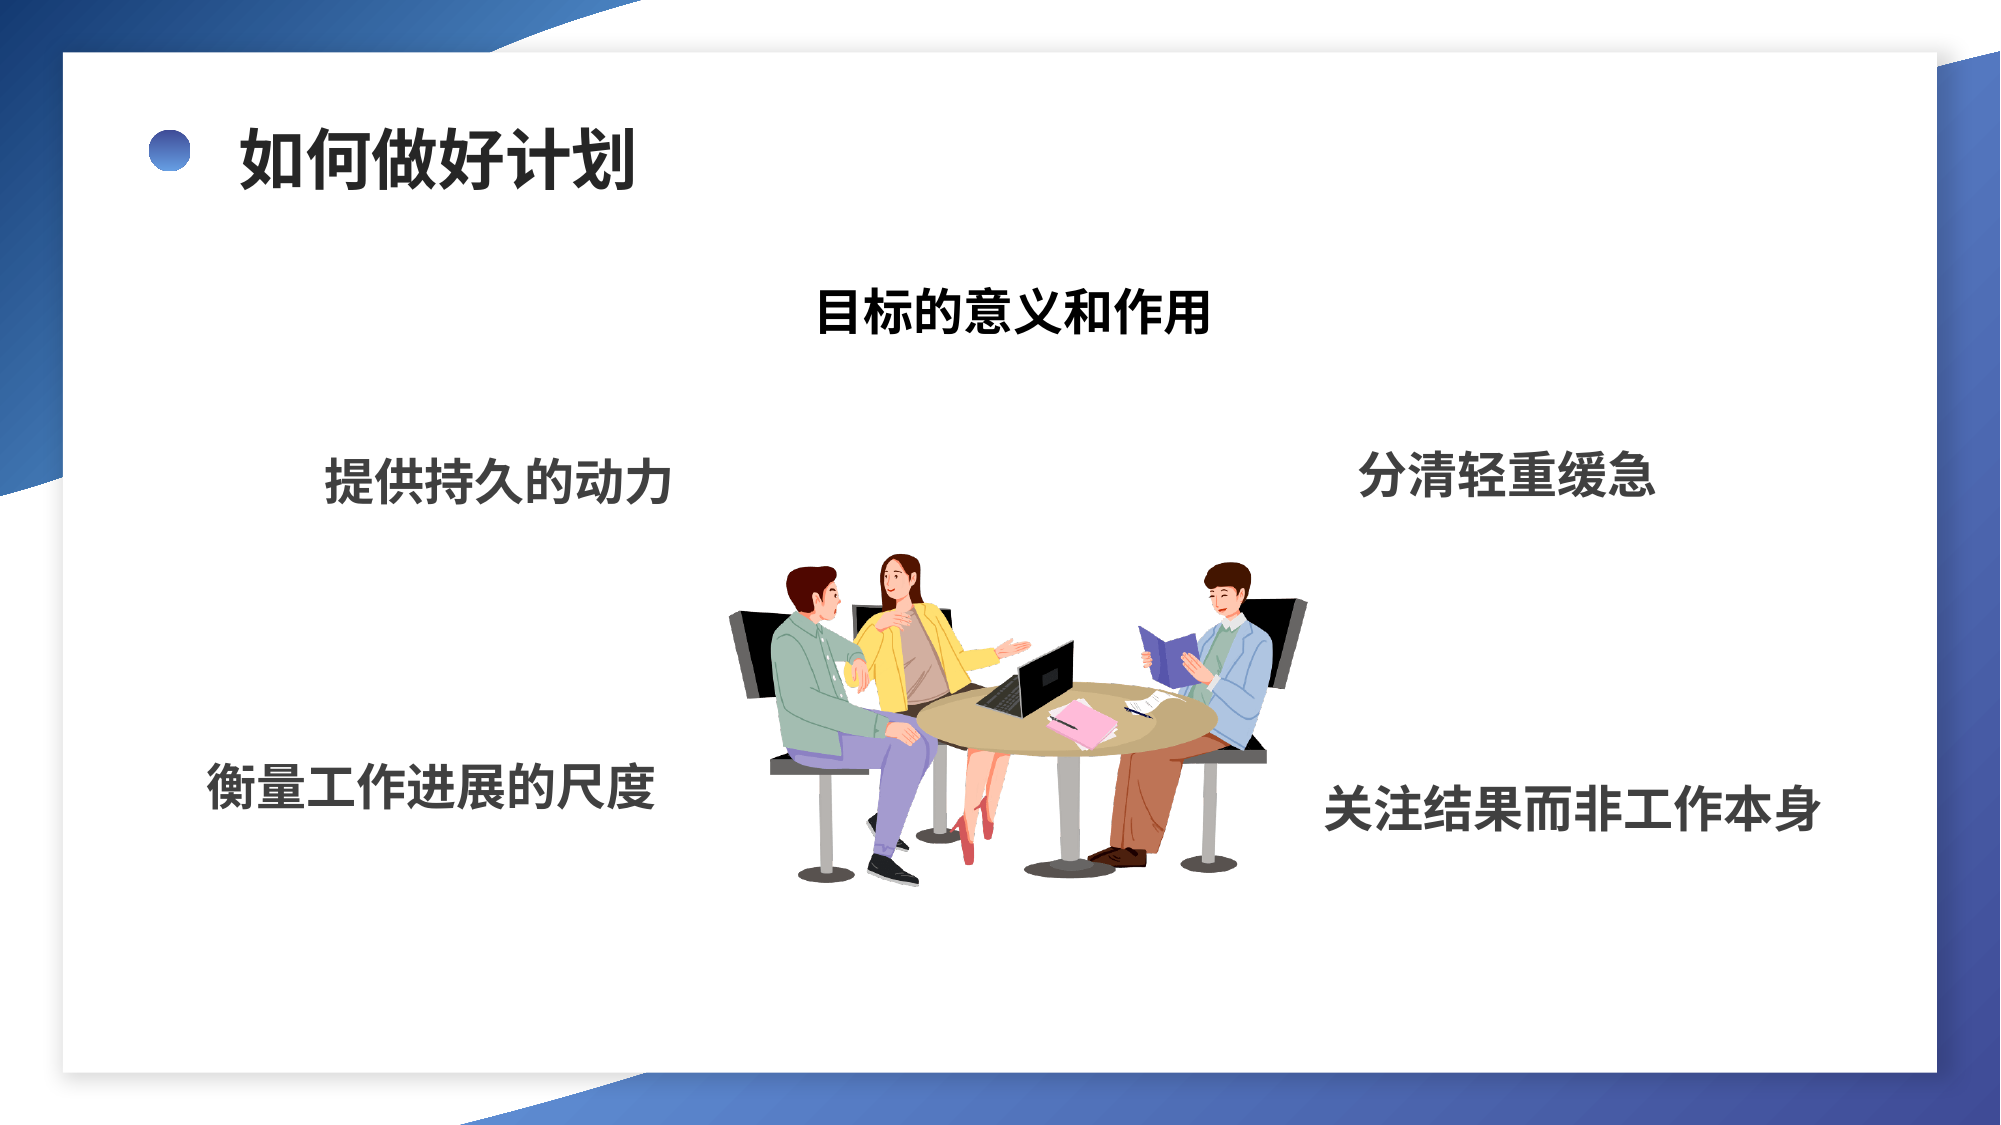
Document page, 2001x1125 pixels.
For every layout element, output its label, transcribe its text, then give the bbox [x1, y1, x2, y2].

text_box 衡量工作进展的尺度 [190, 755, 650, 859]
text_box [147, 128, 192, 173]
text_box [456, 50, 2000, 1125]
picture [650, 483, 1382, 953]
text_box 提供持久的动力 [242, 450, 687, 491]
text_box 目标的意义和作用 [582, 266, 1445, 363]
text_box [0, 0, 642, 497]
text_box [62, 51, 1938, 1074]
text_box 关注结果而非工作本身 [1382, 786, 1750, 828]
text_box 如何做好计划 [223, 109, 772, 189]
text_box 分清轻重缓急 [1345, 452, 1784, 494]
